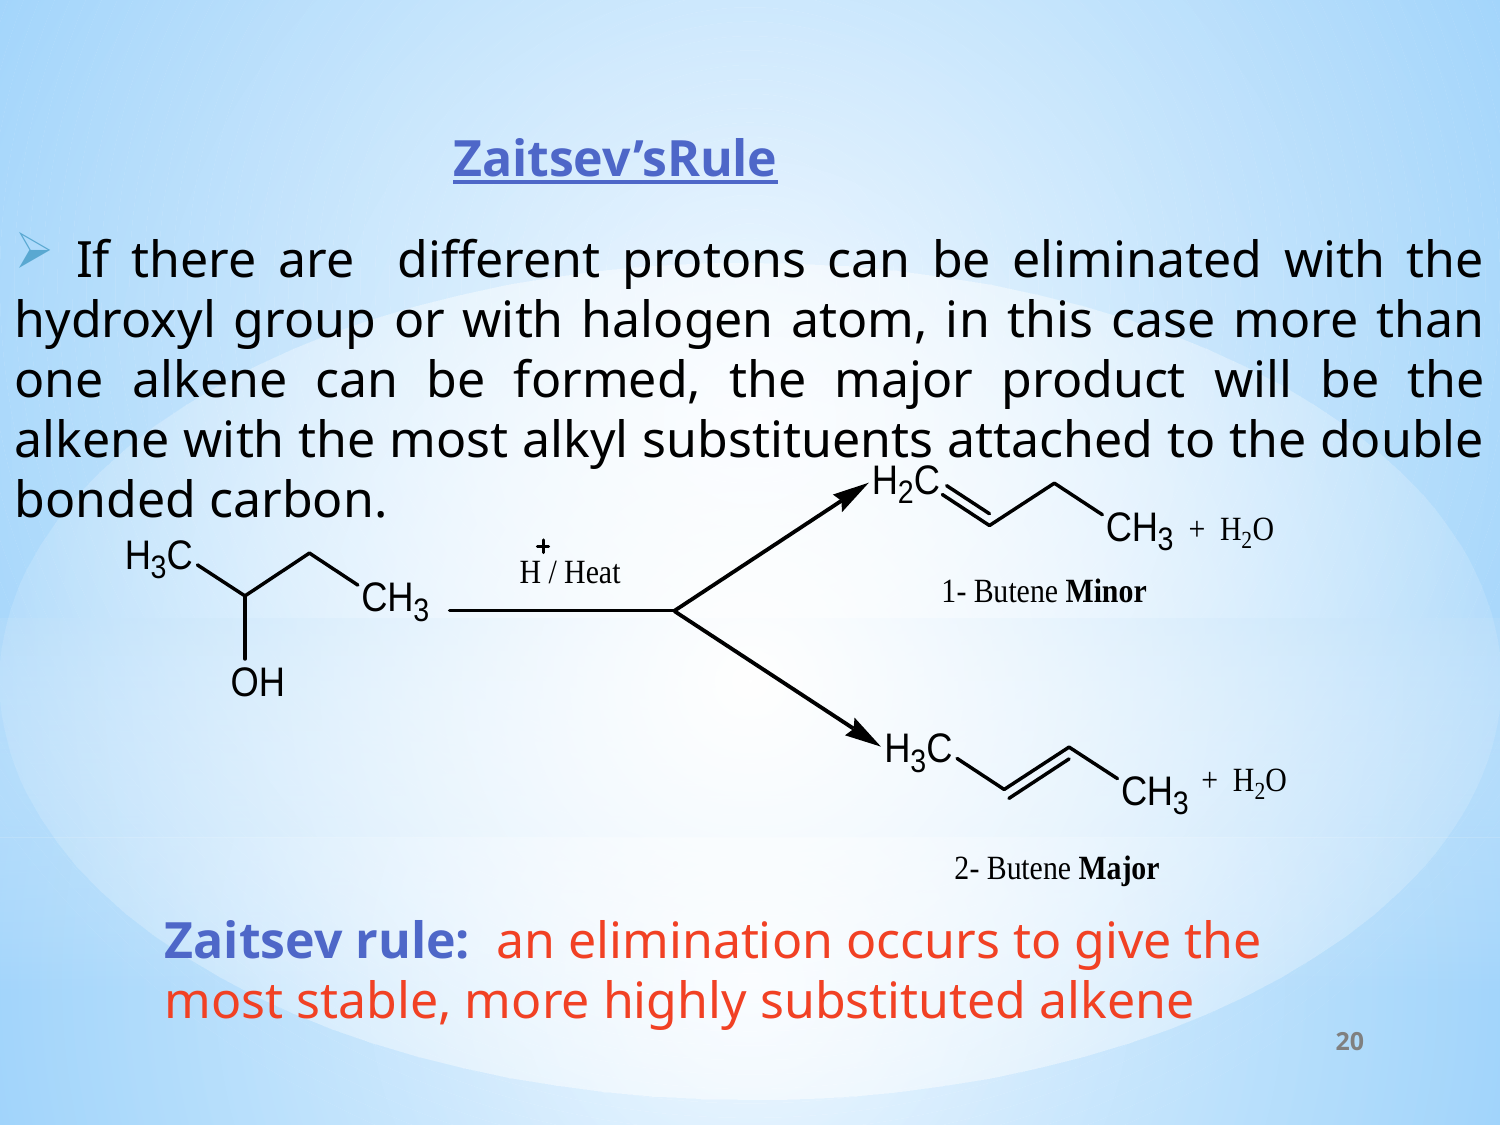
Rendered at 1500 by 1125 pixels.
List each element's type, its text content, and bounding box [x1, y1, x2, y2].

slide_number 20 [1200, 1012, 1500, 1073]
text_box Zaitsev rule: an elimination occurs to give the most stable, more highly substituted alkene [149, 901, 1380, 1036]
text_box Zaitsev’sRule [438, 119, 793, 194]
text_box If there are different protons can be eliminated with the hydroxyl group or with halogen atom, in this case more than one alkene can be formed, the major product will be the alkene with the most alkyl substituents attached to the double bonded carbon. [0, 219, 1500, 535]
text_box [124, 462, 1287, 887]
